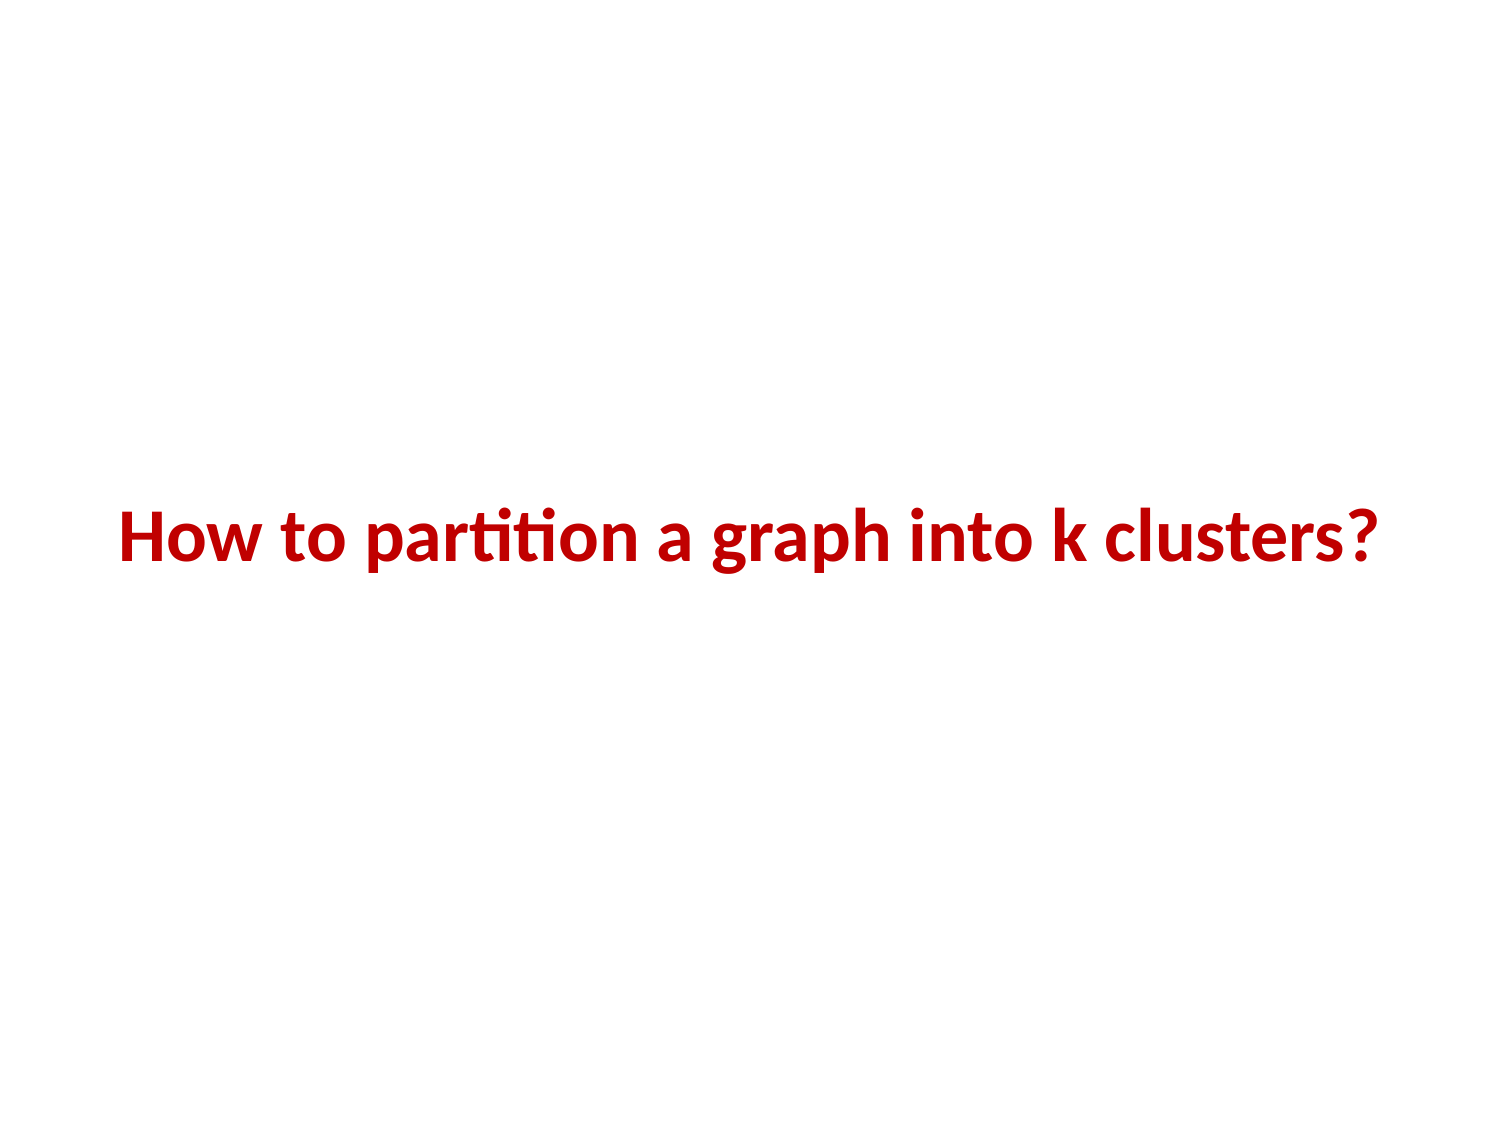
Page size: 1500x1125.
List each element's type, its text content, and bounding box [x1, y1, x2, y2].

title How to partition a graph into k clusters? [75, 437, 1425, 625]
